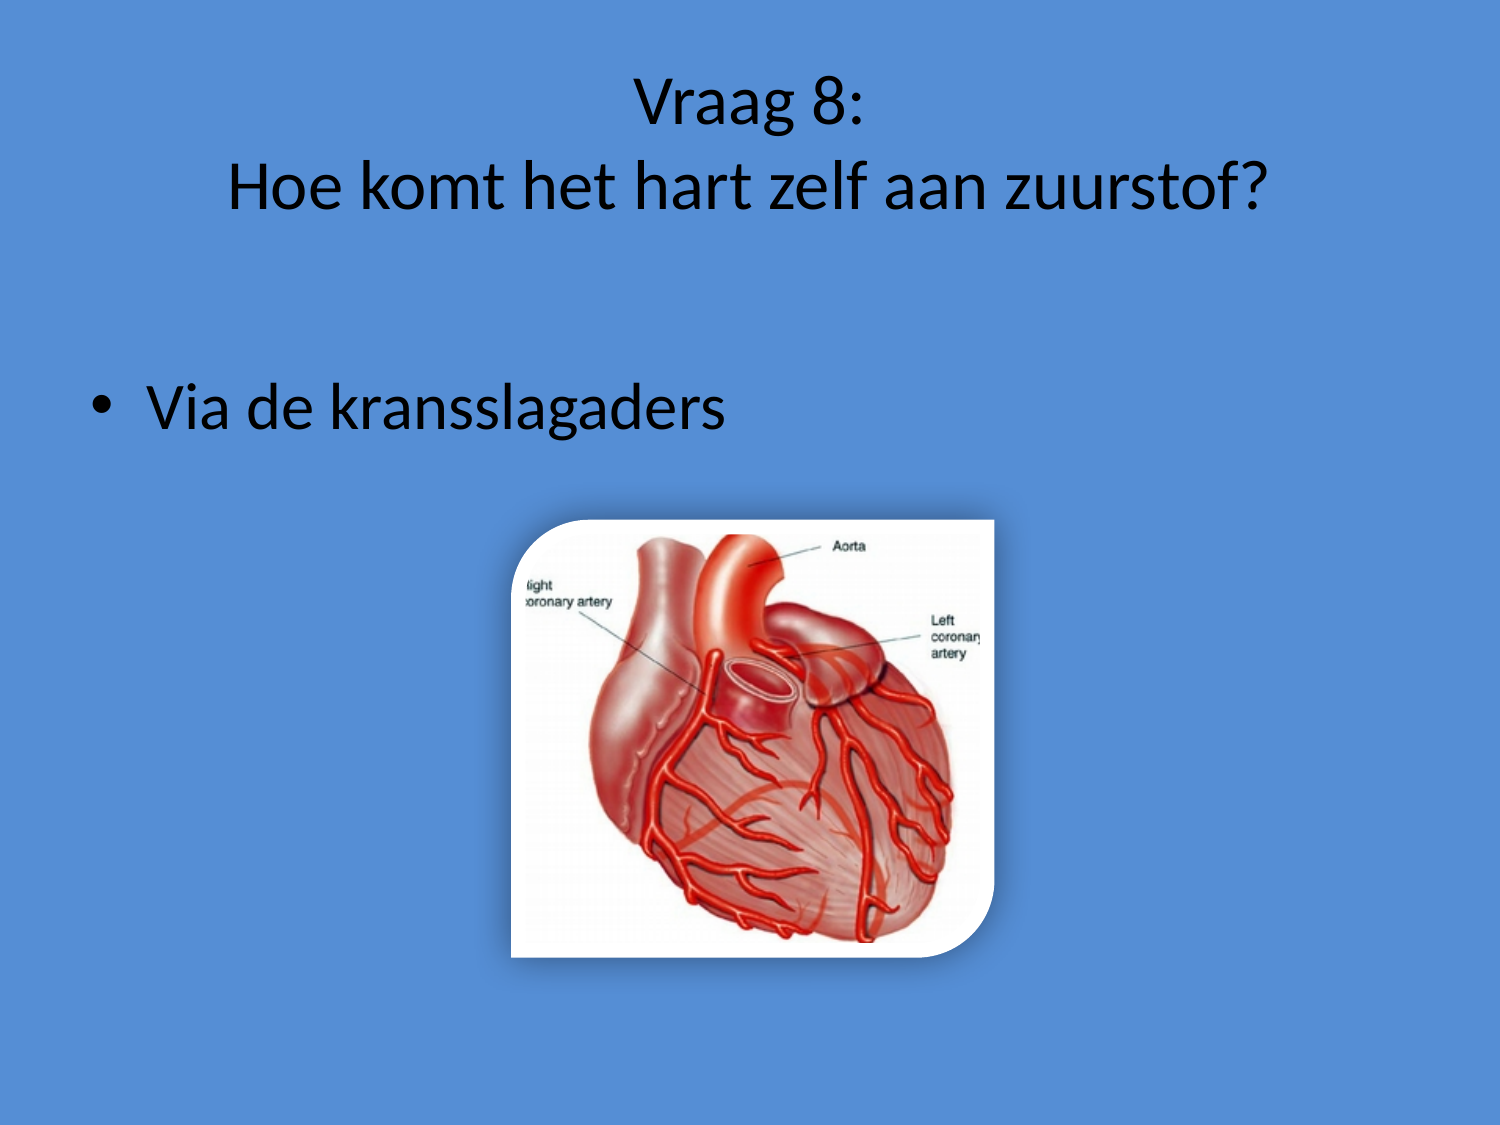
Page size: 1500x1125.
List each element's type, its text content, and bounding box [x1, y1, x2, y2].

title Vraag 8: Hoe komt het hart zelf aan zuurstof? [75, 45, 1425, 233]
picture [518, 526, 988, 951]
list Via de kransslagaders [75, 262, 1425, 1005]
